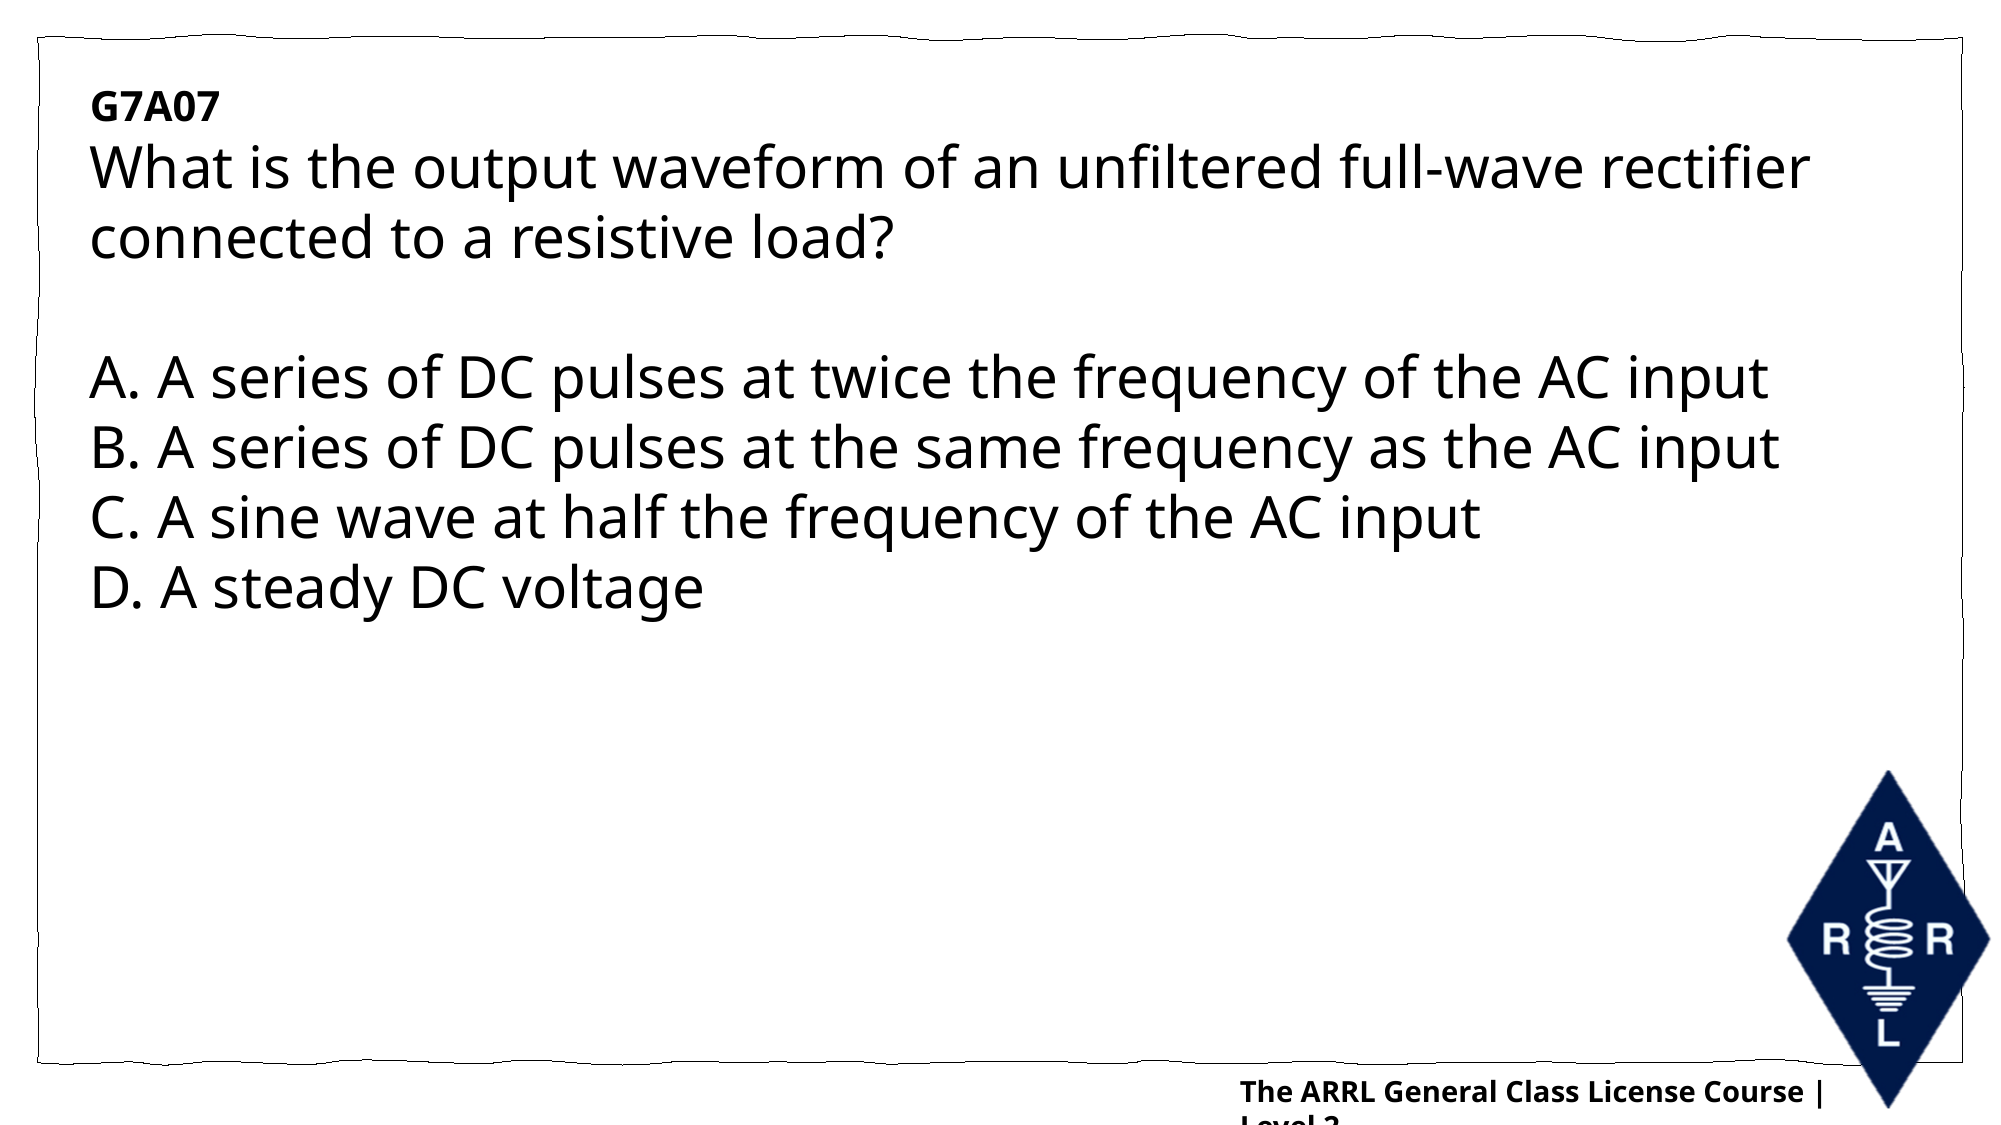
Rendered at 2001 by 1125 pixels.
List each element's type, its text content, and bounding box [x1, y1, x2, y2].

text_box G7A07 What is the output waveform of an unfiltered full-wave rectifier connected to a resistive load? A. A series of DC pulses at twice the frequency of the AC input B. A series of DC pulses at the same frequency as the AC input C. A sine wave at half the frequency of the AC input D. A steady DC voltage [75, 72, 1850, 628]
picture [1773, 752, 1999, 1125]
